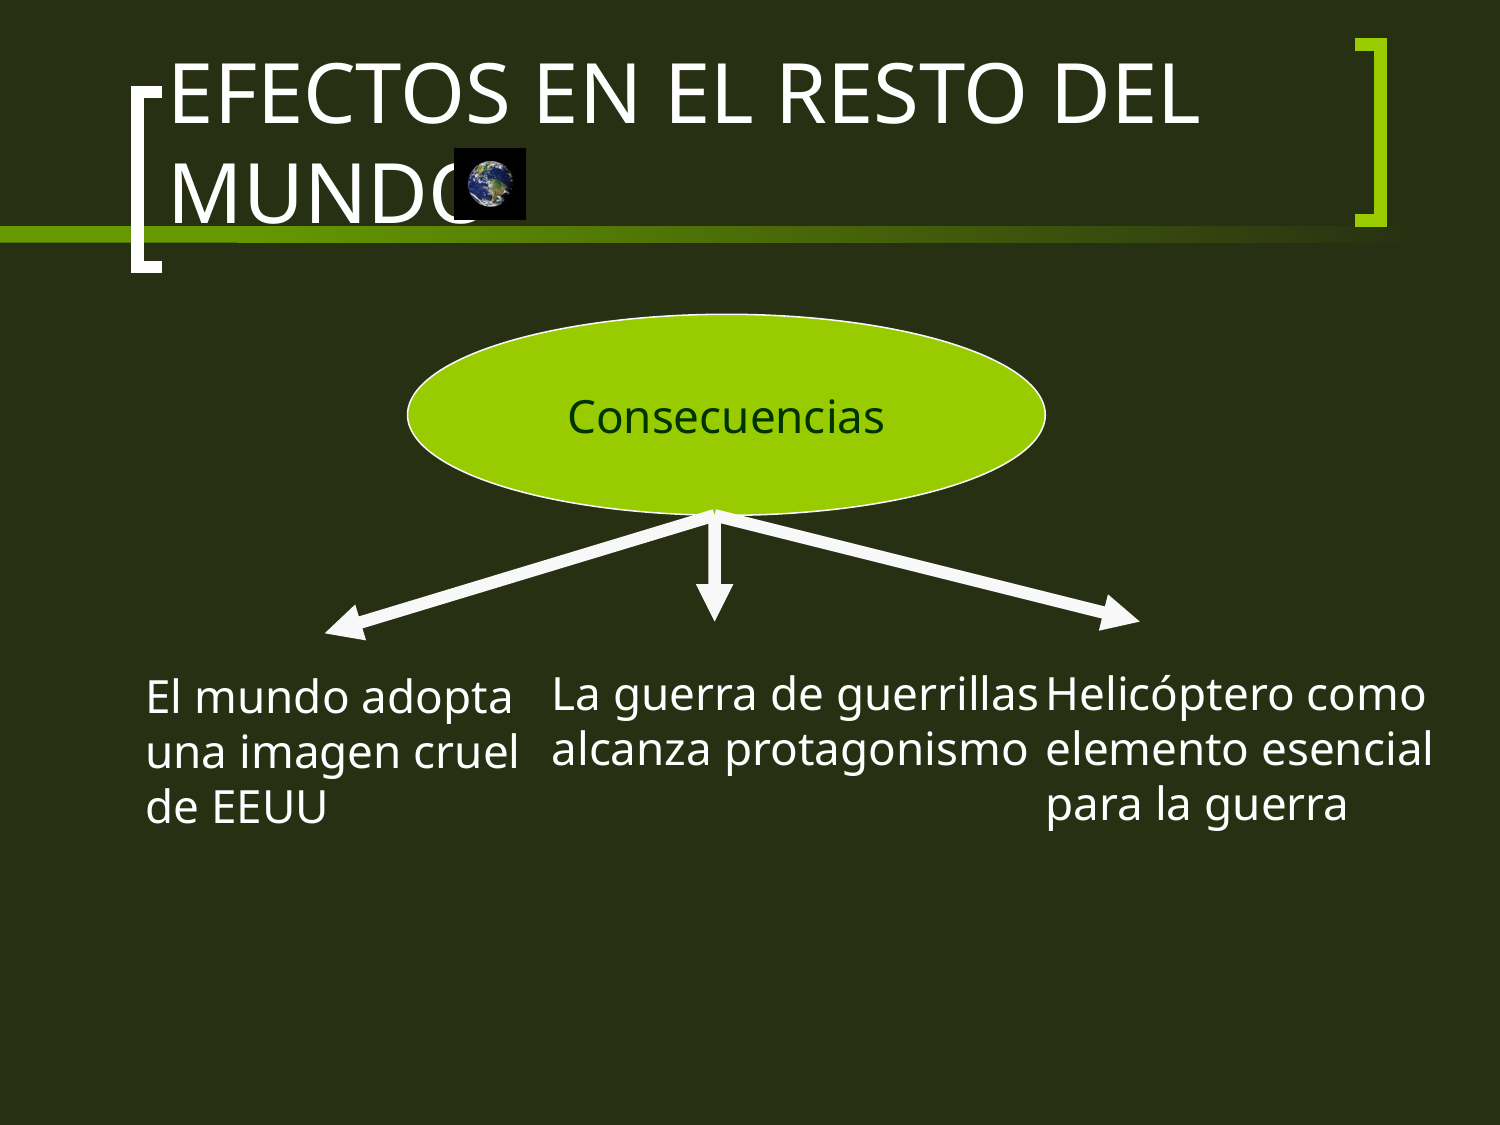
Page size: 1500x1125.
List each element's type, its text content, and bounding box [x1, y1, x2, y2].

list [454, 148, 526, 220]
text_box La guerra de guerrillas alcanza protagonismo [536, 656, 1067, 782]
text_box [708, 516, 721, 622]
text_box Helicóptero como elemento esencial para la guerra [1030, 657, 1462, 837]
text_box El mundo adopta una imagen cruel de EEUU [130, 660, 548, 841]
text_box [324, 515, 714, 636]
title EFECTOS EN EL RESTO DEL MUNDO [152, 15, 1328, 248]
text_box Consecuencias [407, 314, 1046, 516]
text_box [714, 515, 1140, 625]
